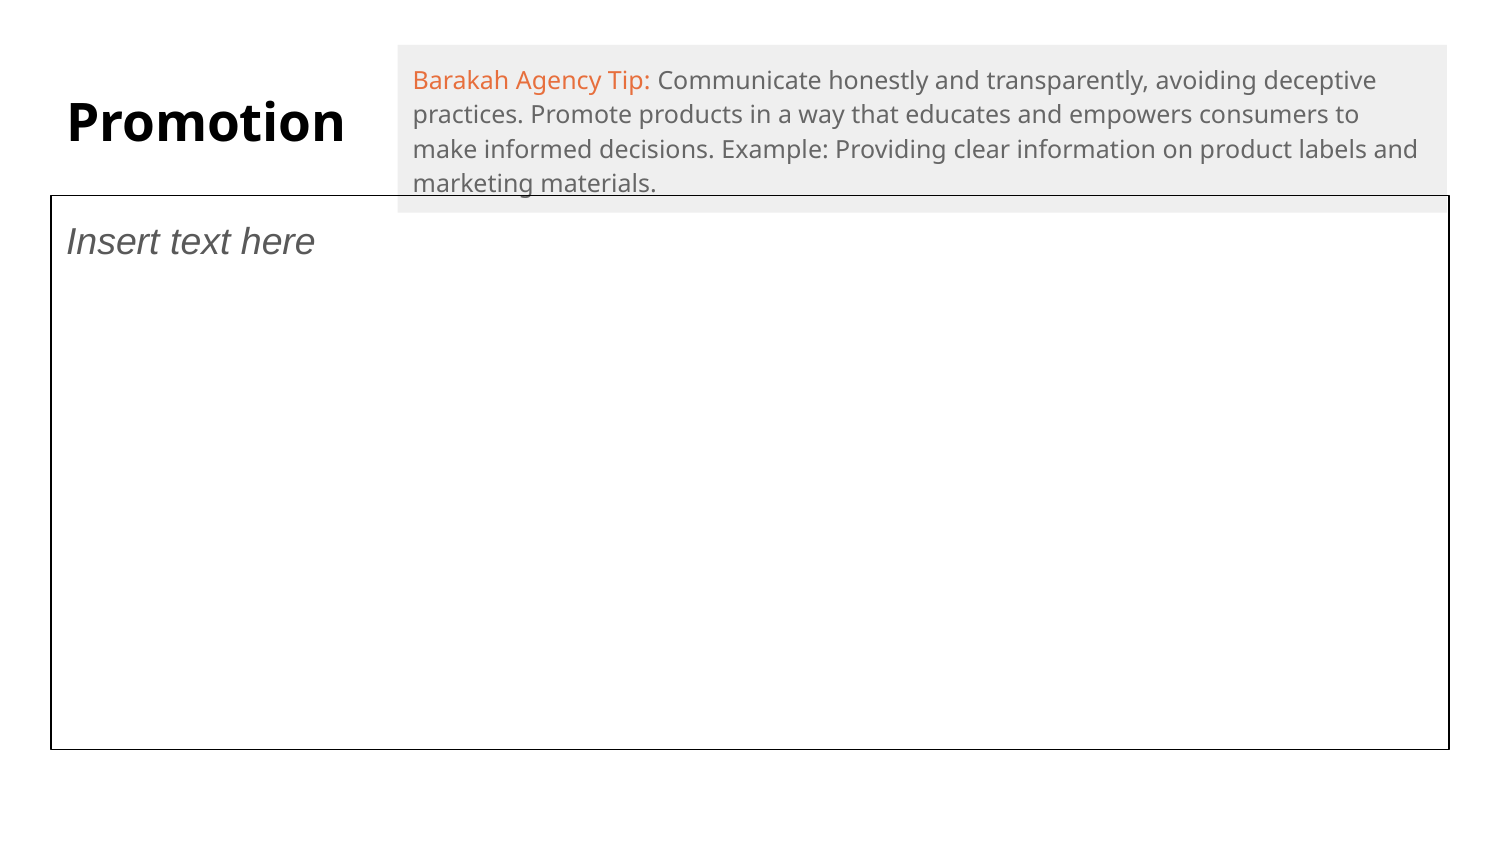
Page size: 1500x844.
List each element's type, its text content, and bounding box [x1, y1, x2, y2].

list Insert text here [51, 195, 1449, 750]
text_box Barakah Agency Tip: Communicate honestly and transparently, avoiding deceptive practices. Promote products in a way that educates and empowers consumers to make informed decisions. Example: Providing clear information on product labels and marketing materials. [397, 44, 1447, 195]
title Promotion [51, 72, 397, 167]
